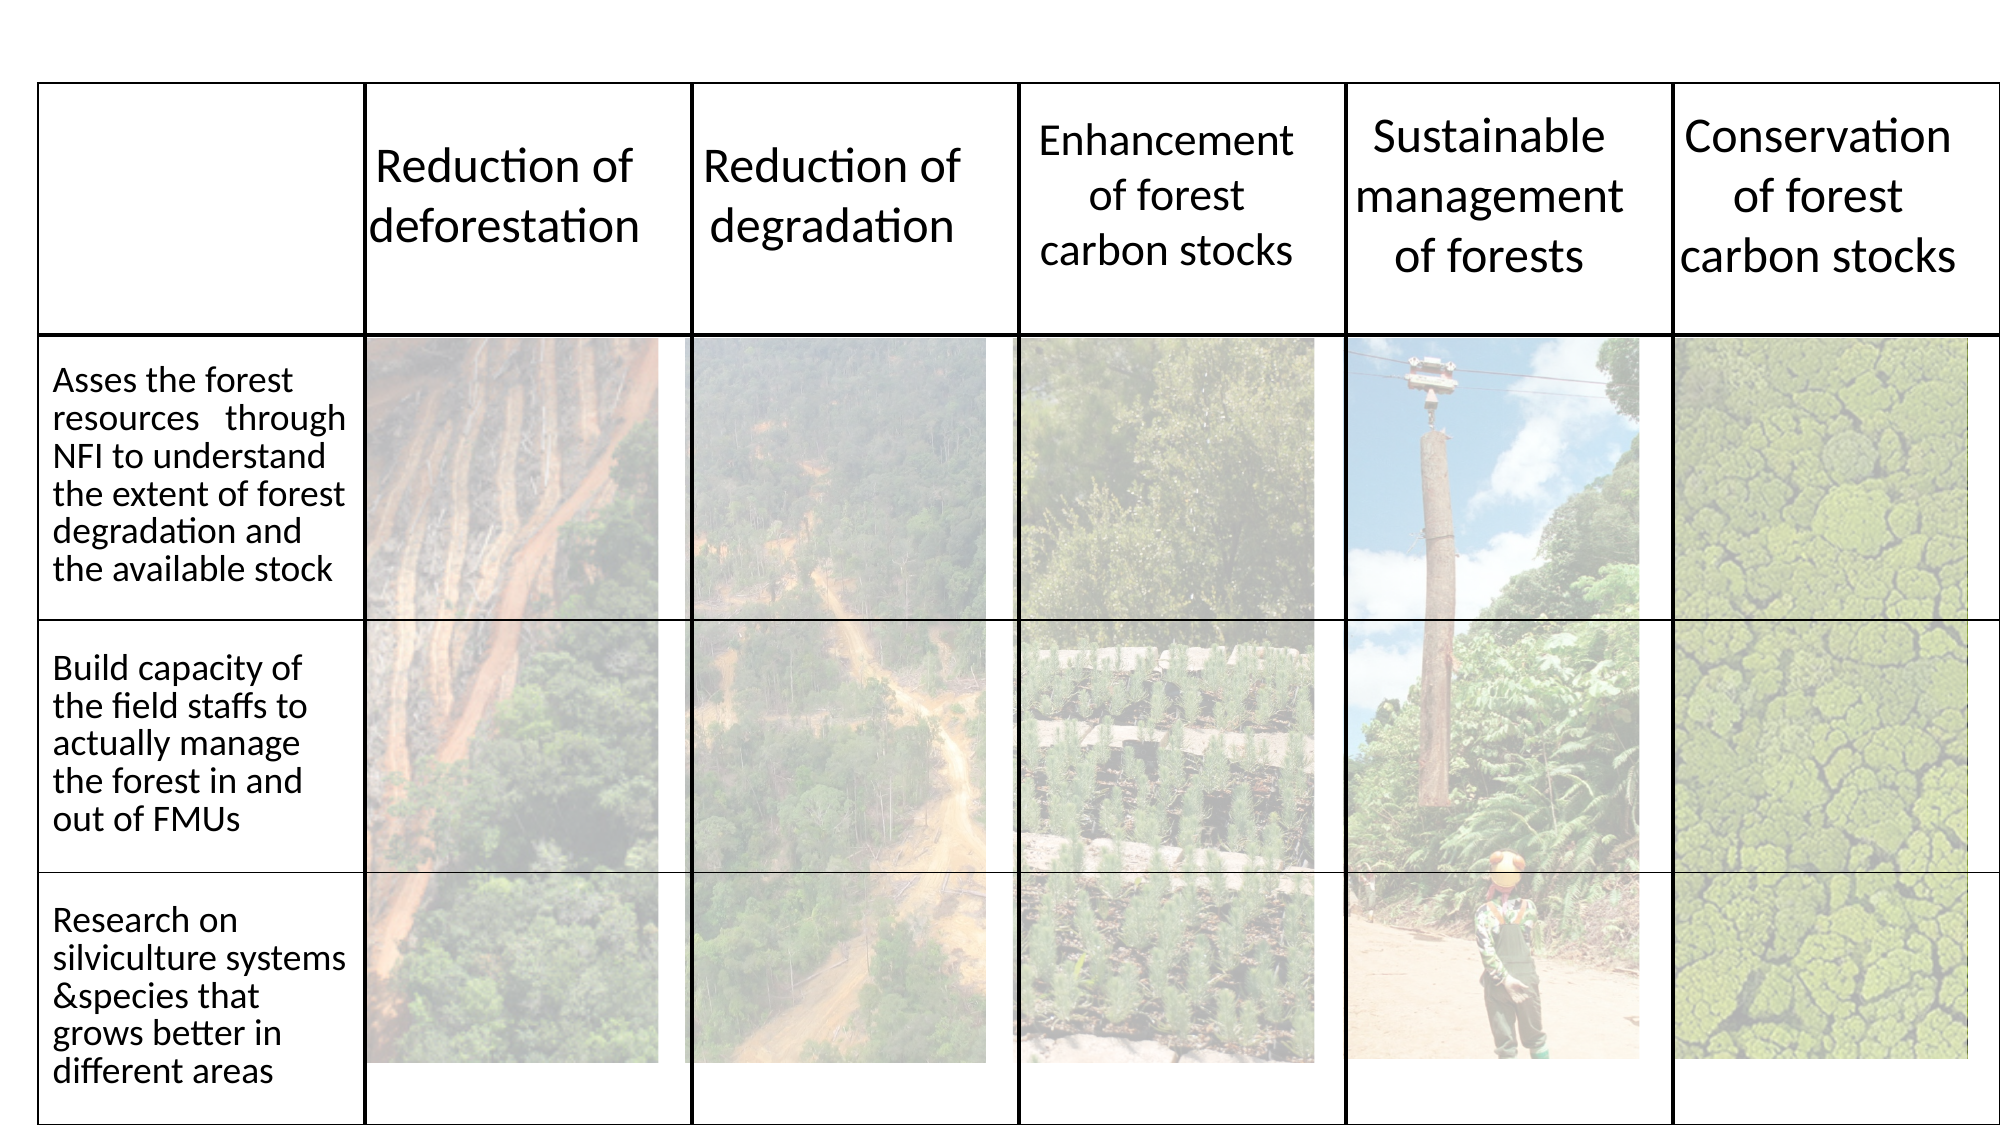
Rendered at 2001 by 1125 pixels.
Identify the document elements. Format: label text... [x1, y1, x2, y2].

table_cell [694, 873, 1017, 1124]
table_header [39, 84, 363, 333]
table_header [367, 84, 690, 333]
table_cell [1675, 873, 1999, 1124]
table_cell [1021, 337, 1344, 619]
table_cell [1675, 337, 1999, 619]
table_cell [1348, 873, 1671, 1124]
table_cell [694, 337, 1017, 619]
table_cell [1315, 621, 1342, 872]
table_cell [367, 873, 690, 1124]
table_header [1021, 84, 1344, 333]
table_cell Research on silviculture systems &species that grows better in different areas [39, 873, 363, 1124]
table_cell [1968, 621, 1999, 872]
table_cell Asses the forest resources through NFI to understand the extent of forest degradation and the available stock [39, 337, 363, 619]
table_header [1675, 84, 1999, 333]
table_cell [367, 337, 690, 619]
table_cell [1640, 621, 1671, 872]
picture [685, 338, 986, 1063]
picture [1342, 338, 1640, 1059]
table_cell Build capacity of the field staffs to actually manage the forest in and out of FMUs [39, 621, 363, 872]
picture [1671, 338, 1968, 1059]
table_header [1348, 84, 1671, 333]
table_cell [1021, 873, 1344, 1124]
table_cell [1348, 337, 1671, 619]
table_cell [659, 621, 685, 872]
table_header [694, 84, 1017, 333]
picture [1012, 338, 1315, 1063]
picture [365, 338, 659, 1063]
table_cell [986, 621, 1012, 872]
